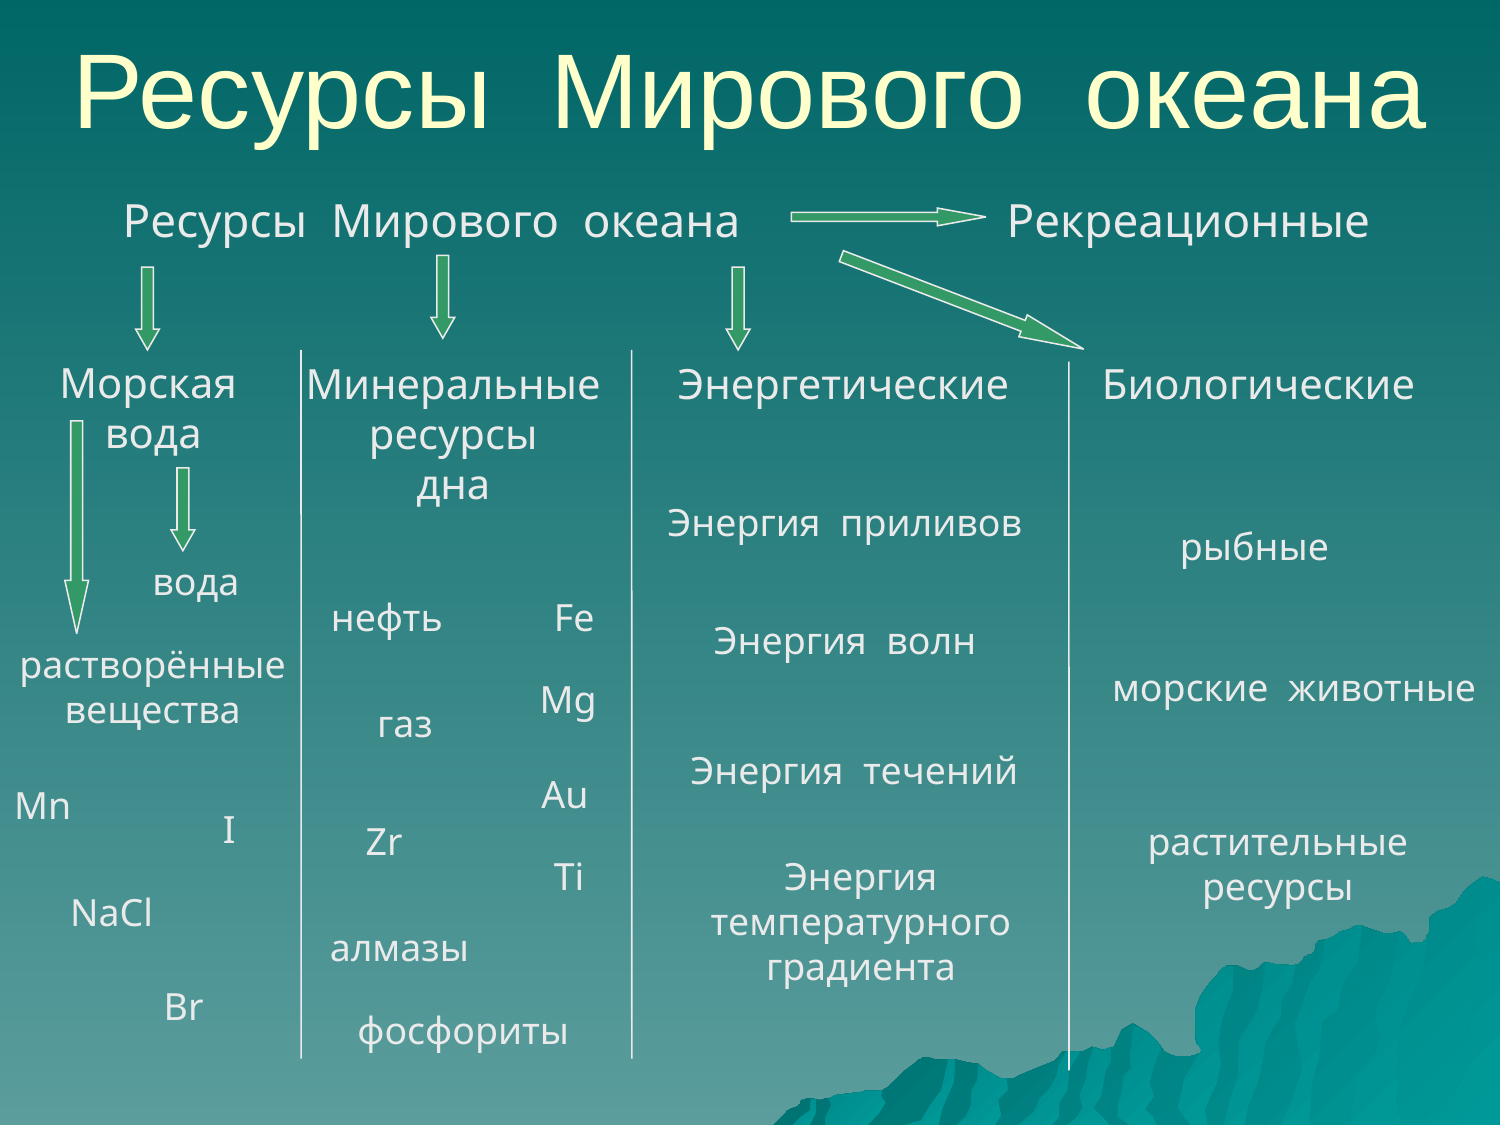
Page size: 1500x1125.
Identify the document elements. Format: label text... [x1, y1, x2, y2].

text_box Рекреационные [991, 184, 1386, 255]
text_box морские животные [1097, 656, 1492, 717]
text_box [726, 267, 751, 350]
text_box Mg [524, 668, 612, 729]
text_box Br [148, 976, 219, 1036]
text_box NaCl [55, 881, 169, 942]
text_box [430, 255, 455, 339]
text_box рыбные [1165, 515, 1345, 576]
title Ресурсы Мирового океана [52, 0, 1448, 159]
text_box [53, 254, 892, 340]
text_box Энергия течений [675, 739, 1034, 800]
text_box [64, 420, 89, 634]
text_box Морская вода [41, 349, 266, 465]
text_box Минеральные ресурсы дна [290, 350, 301, 515]
text_box Au [526, 763, 604, 823]
text_box вода [137, 550, 255, 611]
text_box нефть [316, 586, 458, 646]
text_box Биологические [1087, 350, 1431, 415]
text_box Ресурсы Мирового океана [107, 184, 756, 255]
text_box [135, 267, 160, 350]
text_box растворённые вещества [4, 633, 301, 738]
text_box Минеральные ресурсы дна [302, 350, 616, 515]
text_box [791, 208, 987, 226]
text_box растительные ресурсы [1132, 810, 1424, 916]
text_box Ti [539, 846, 600, 906]
text_box Zr [350, 810, 418, 871]
text_box Fe [539, 586, 610, 646]
text_box алмазы [315, 916, 485, 977]
text_box Энергетические [663, 350, 1025, 415]
text_box Mn [0, 774, 87, 835]
text_box I [208, 798, 251, 859]
text_box [171, 467, 195, 551]
text_box Энергия приливов [652, 491, 1038, 552]
text_box Энергия температурного градиента [695, 846, 1027, 996]
text_box фосфориты [342, 999, 585, 1060]
text_box [839, 250, 1084, 350]
text_box Энергия волн [699, 609, 992, 670]
text_box газ [362, 692, 448, 753]
